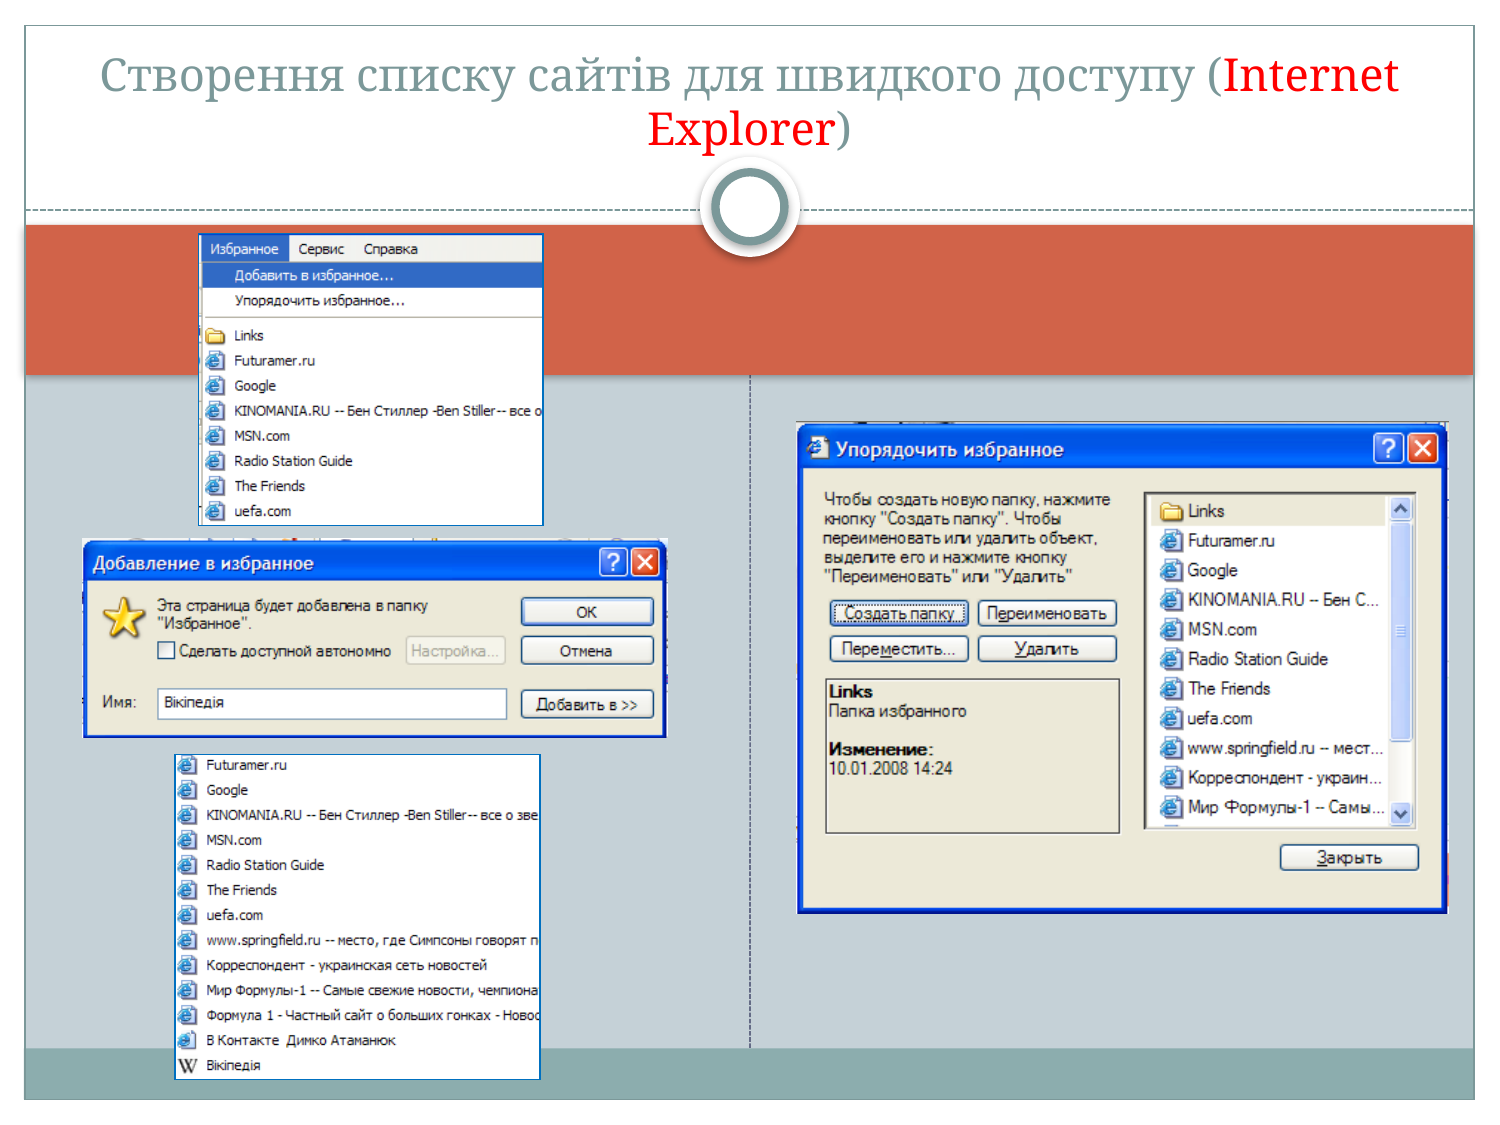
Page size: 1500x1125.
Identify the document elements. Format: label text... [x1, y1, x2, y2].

picture [796, 421, 1449, 915]
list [198, 234, 543, 526]
title Створення списку сайтів для швидкого доступу (Internet Explorer) [49, 37, 1450, 162]
picture [175, 755, 540, 1079]
picture [81, 538, 669, 739]
